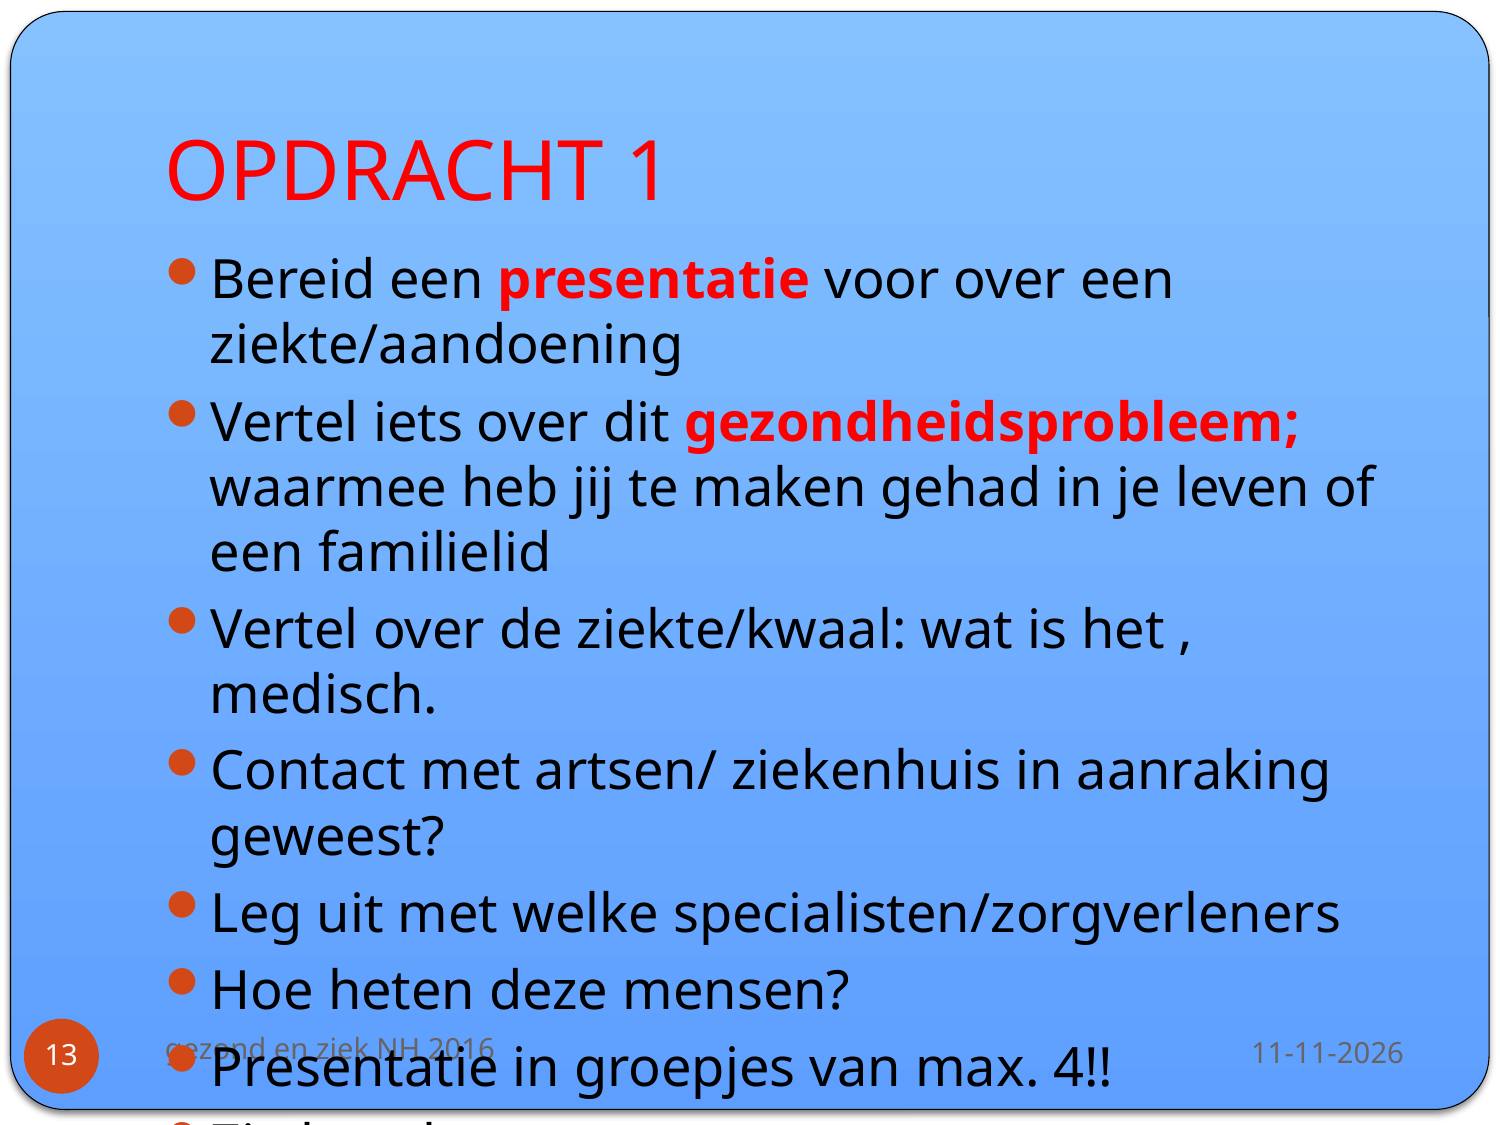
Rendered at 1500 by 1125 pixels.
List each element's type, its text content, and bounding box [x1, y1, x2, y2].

footer gezond en ziek NH 2016 [150, 1012, 800, 1088]
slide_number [1012, 1015, 1419, 1094]
title OPDRACHT 1 [150, 45, 1425, 233]
list Bereid een presentatie voor over een ziekte/aandoening Vertel iets over dit gezondheidsprobleem; waarmee heb jij te maken gehad in je leven of een familielid Vertel over de ziekte/kwaal: wat is het , medisch. Contact met artsen/ ziekenhuis in aanraking geweest? Leg uit met welke specialisten/zorgverleners Hoe heten deze mensen? Presentatie in groepjes van max. 4!! Zie lesschema wanneer [150, 237, 1425, 988]
slide_number 13 [23, 1018, 99, 1094]
